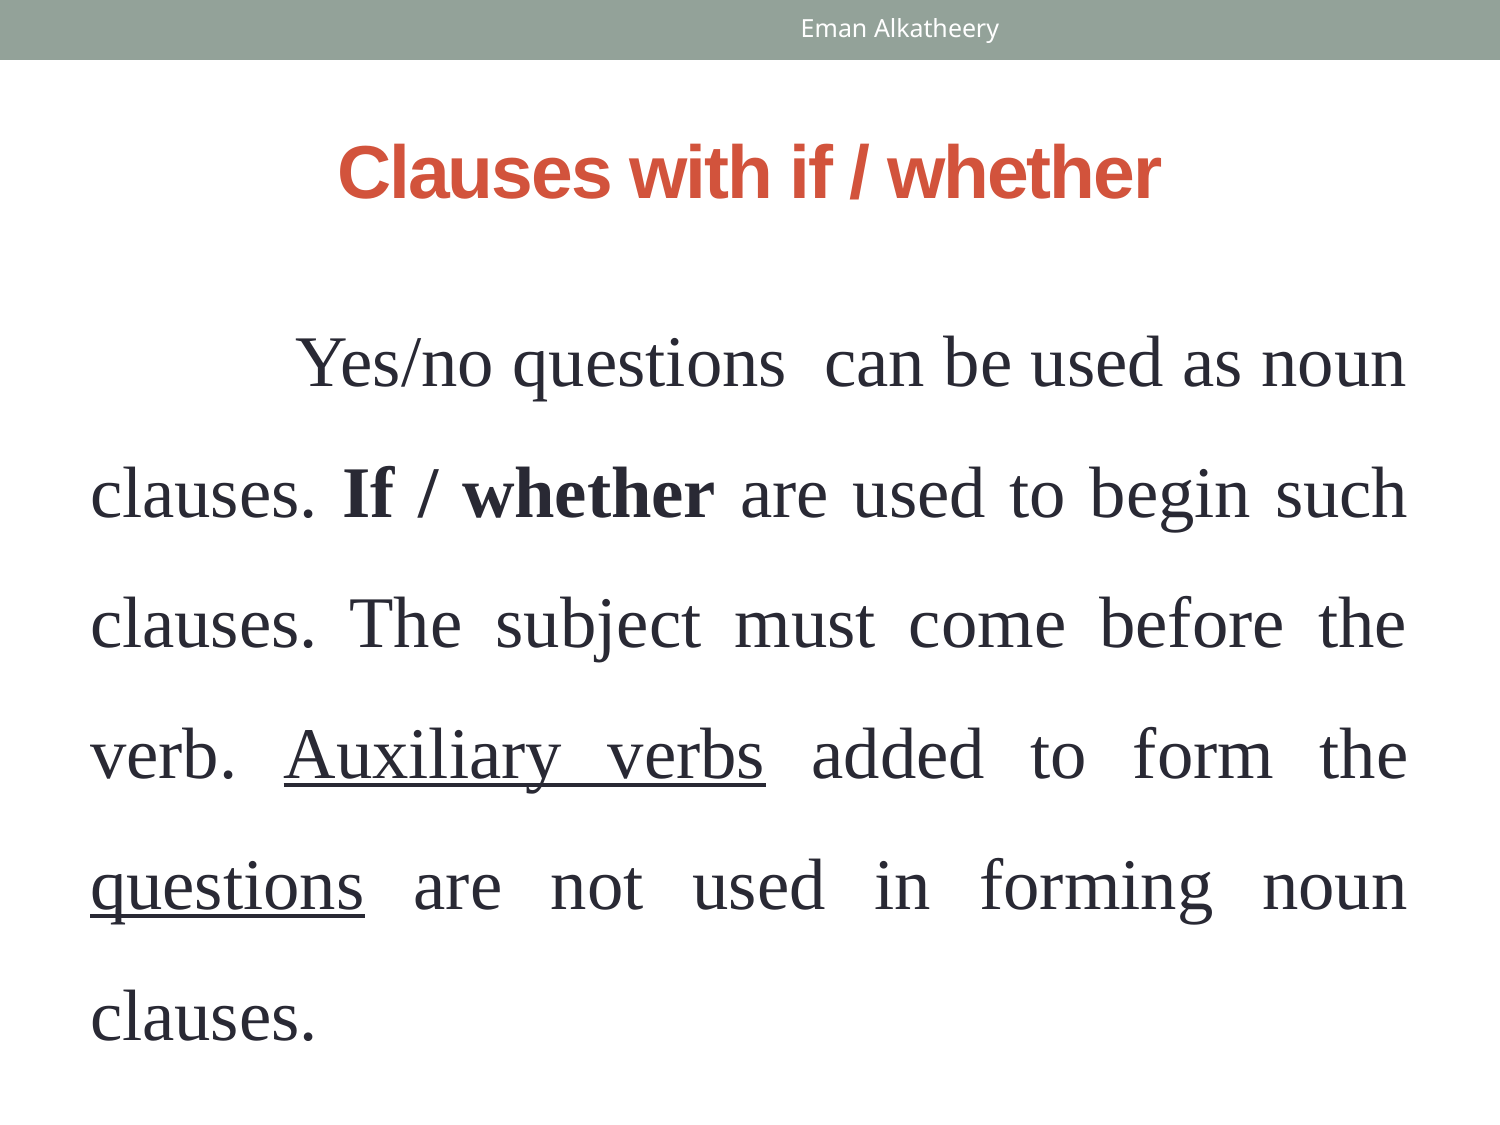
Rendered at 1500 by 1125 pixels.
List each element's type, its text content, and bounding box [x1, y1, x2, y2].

footer Eman Alkatheery [562, 3, 1238, 57]
title Clauses with if / whether [75, 87, 1425, 250]
list Yes/no questions can be used as noun clauses. If / whether are used to begin such clauses. The subject must come before the verb. Auxiliary verbs added to form the questions are not used in forming noun clauses. [75, 262, 1425, 1063]
